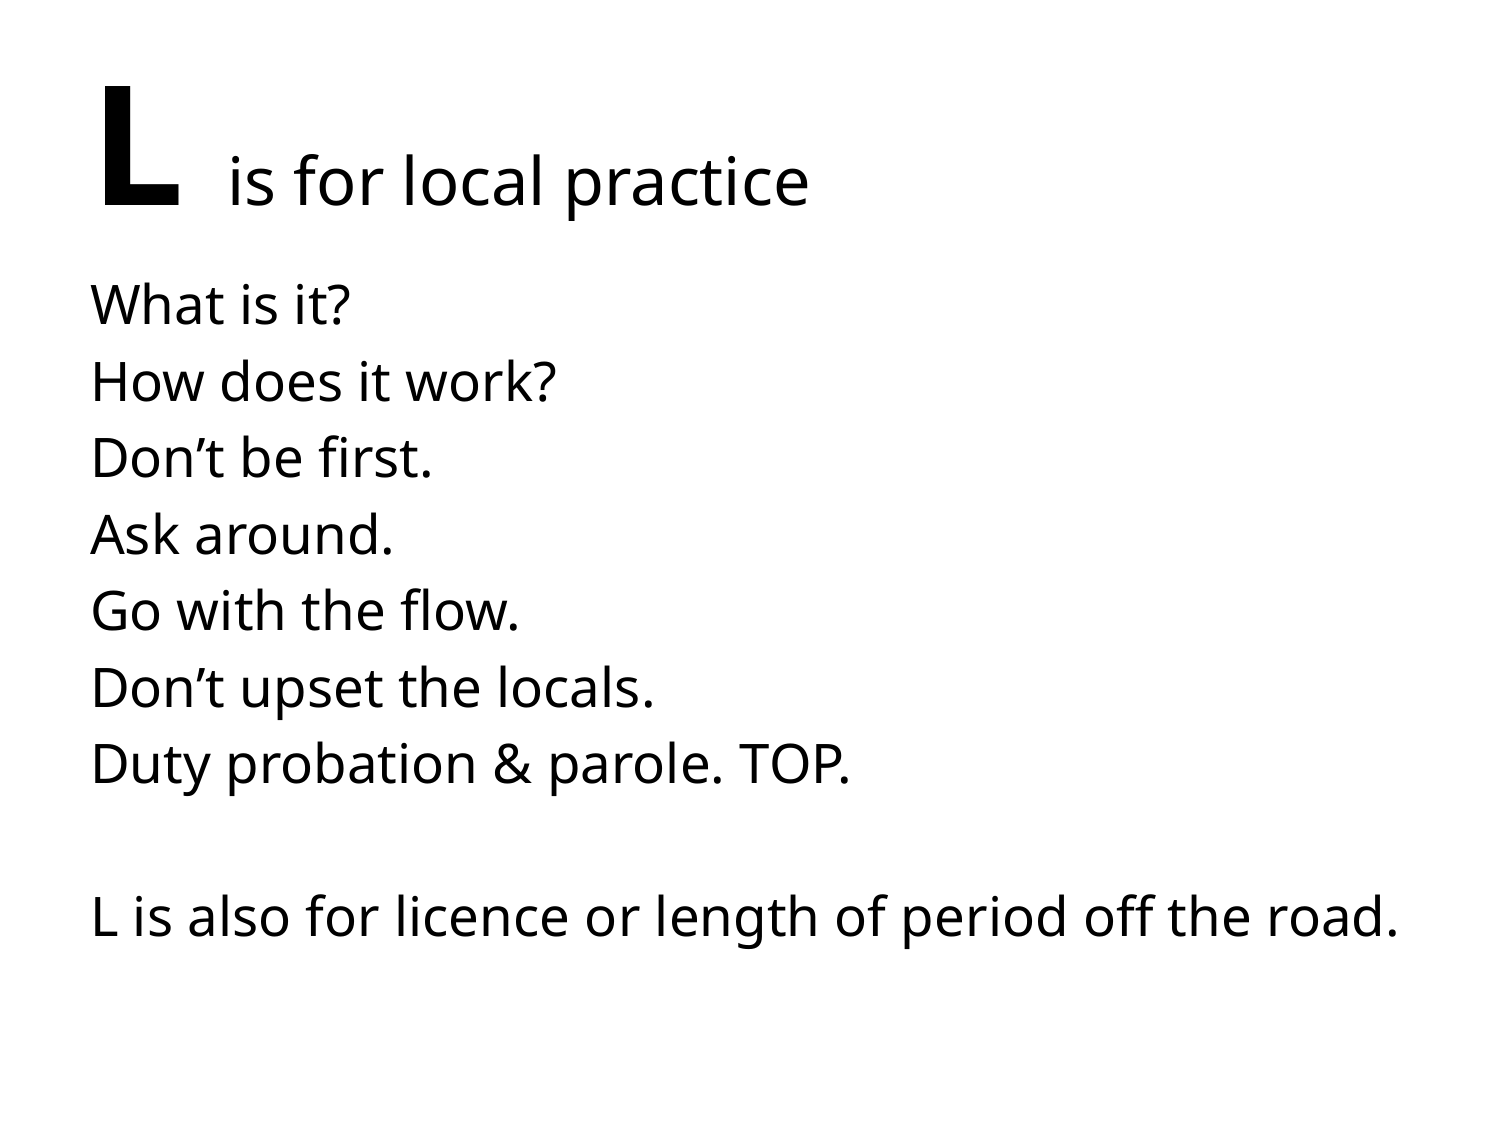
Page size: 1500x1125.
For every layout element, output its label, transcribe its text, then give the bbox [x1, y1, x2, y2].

list What is it? How does it work? Don’t be first. Ask around. Go with the flow. Don’t upset the locals. Duty probation & parole. TOP. L is also for licence or length of period off the road. [75, 262, 1425, 1005]
title L is for local practice [75, 45, 1425, 233]
